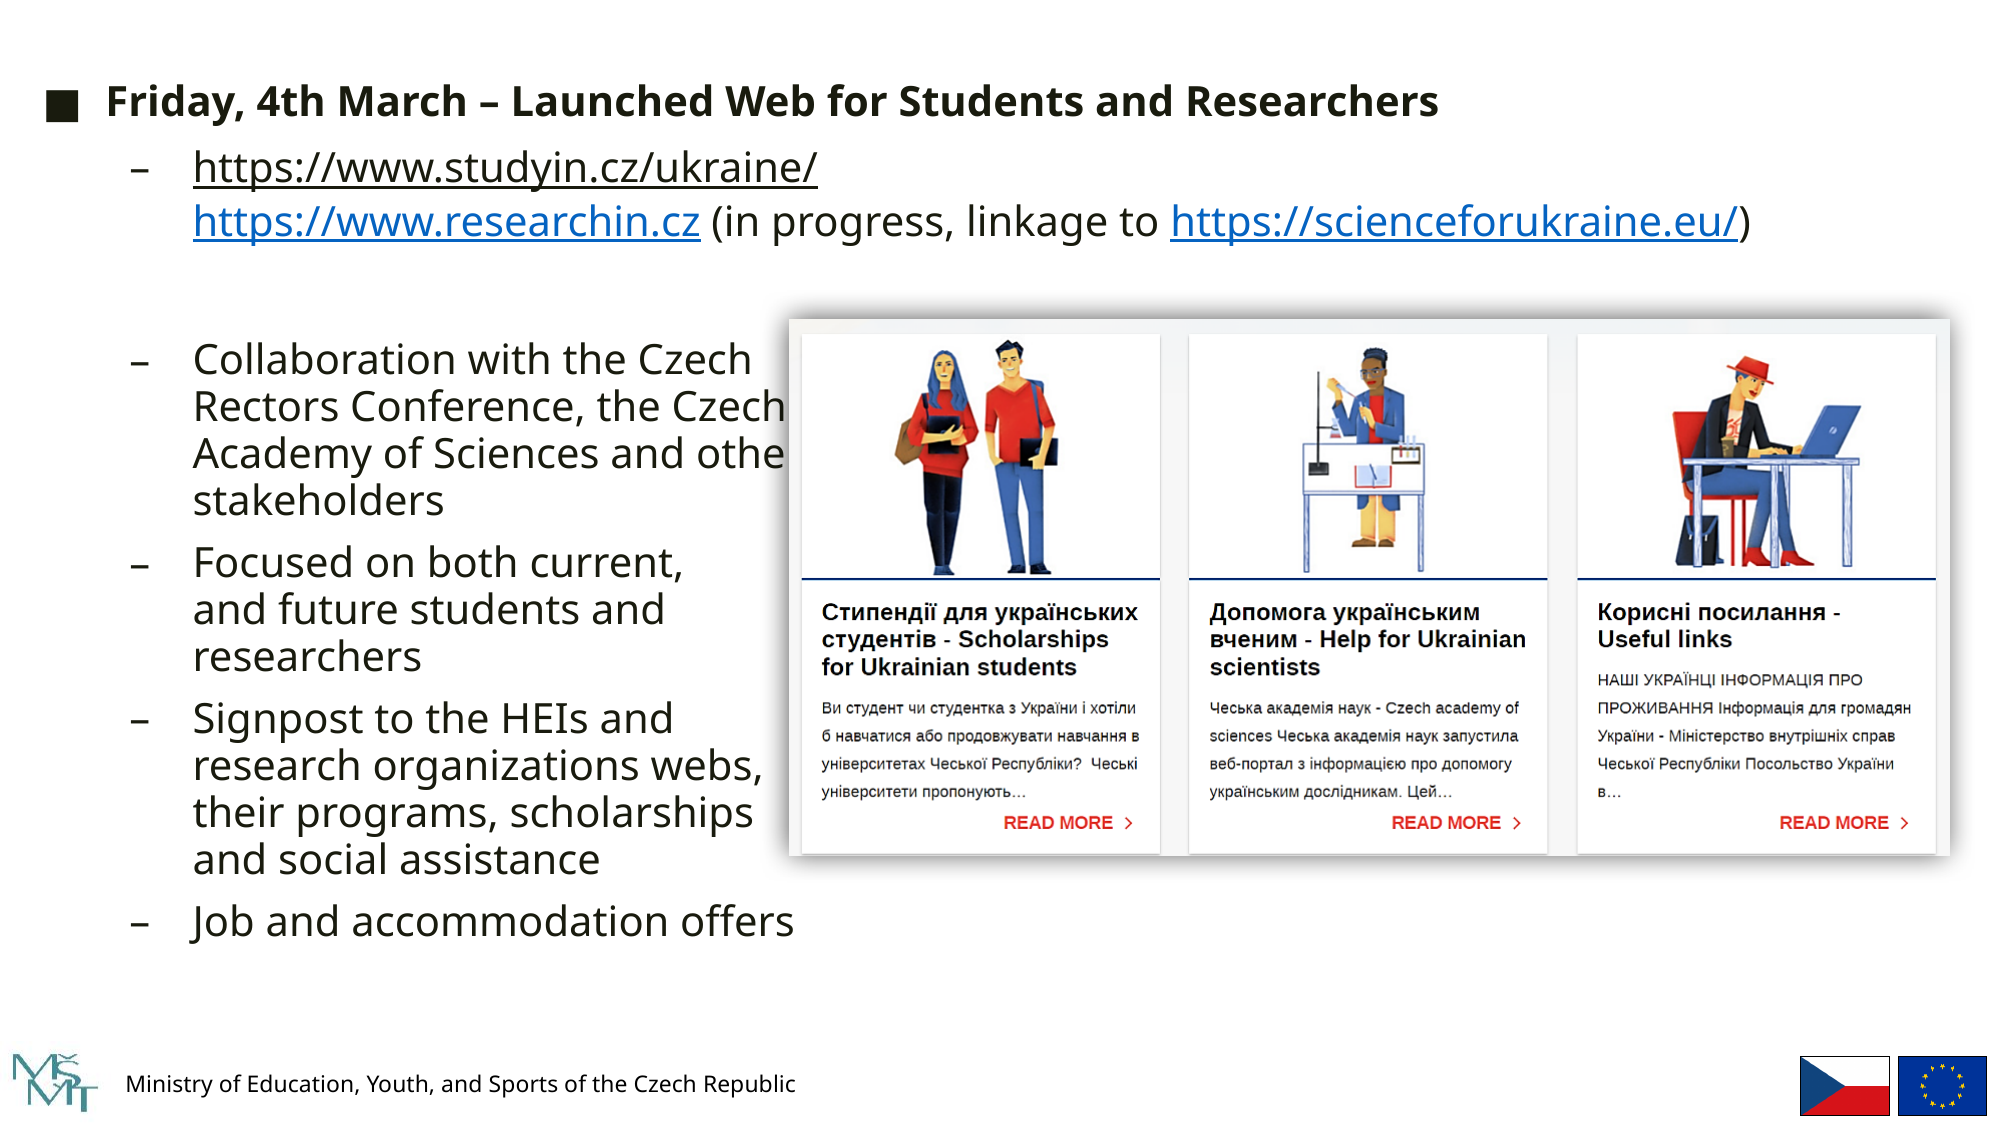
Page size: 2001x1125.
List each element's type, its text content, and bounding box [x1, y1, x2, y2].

picture [1898, 1056, 1988, 1116]
picture [1800, 1056, 1890, 1116]
picture [0, 1041, 111, 1125]
picture [789, 319, 1950, 856]
text_box Ministry of Education, Youth, and Sports of the Czech Republic [111, 1062, 1458, 1105]
list Friday, 4th March – Launched Web for Students and Researchers https://www.studyin.cz/ukraine/ https://www.researchin.cz (in progress, linkage to https://scienceforukraine.eu/) Collaboration with the Czech Rectors Conference, the Czech Academy of Sciences and other stakeholders Focused on both current, and future students and researchers Signpost to the HEIs and research organizations webs, their programs, scholarships and social assistance Job and accommodation offers [27, 71, 1817, 1009]
